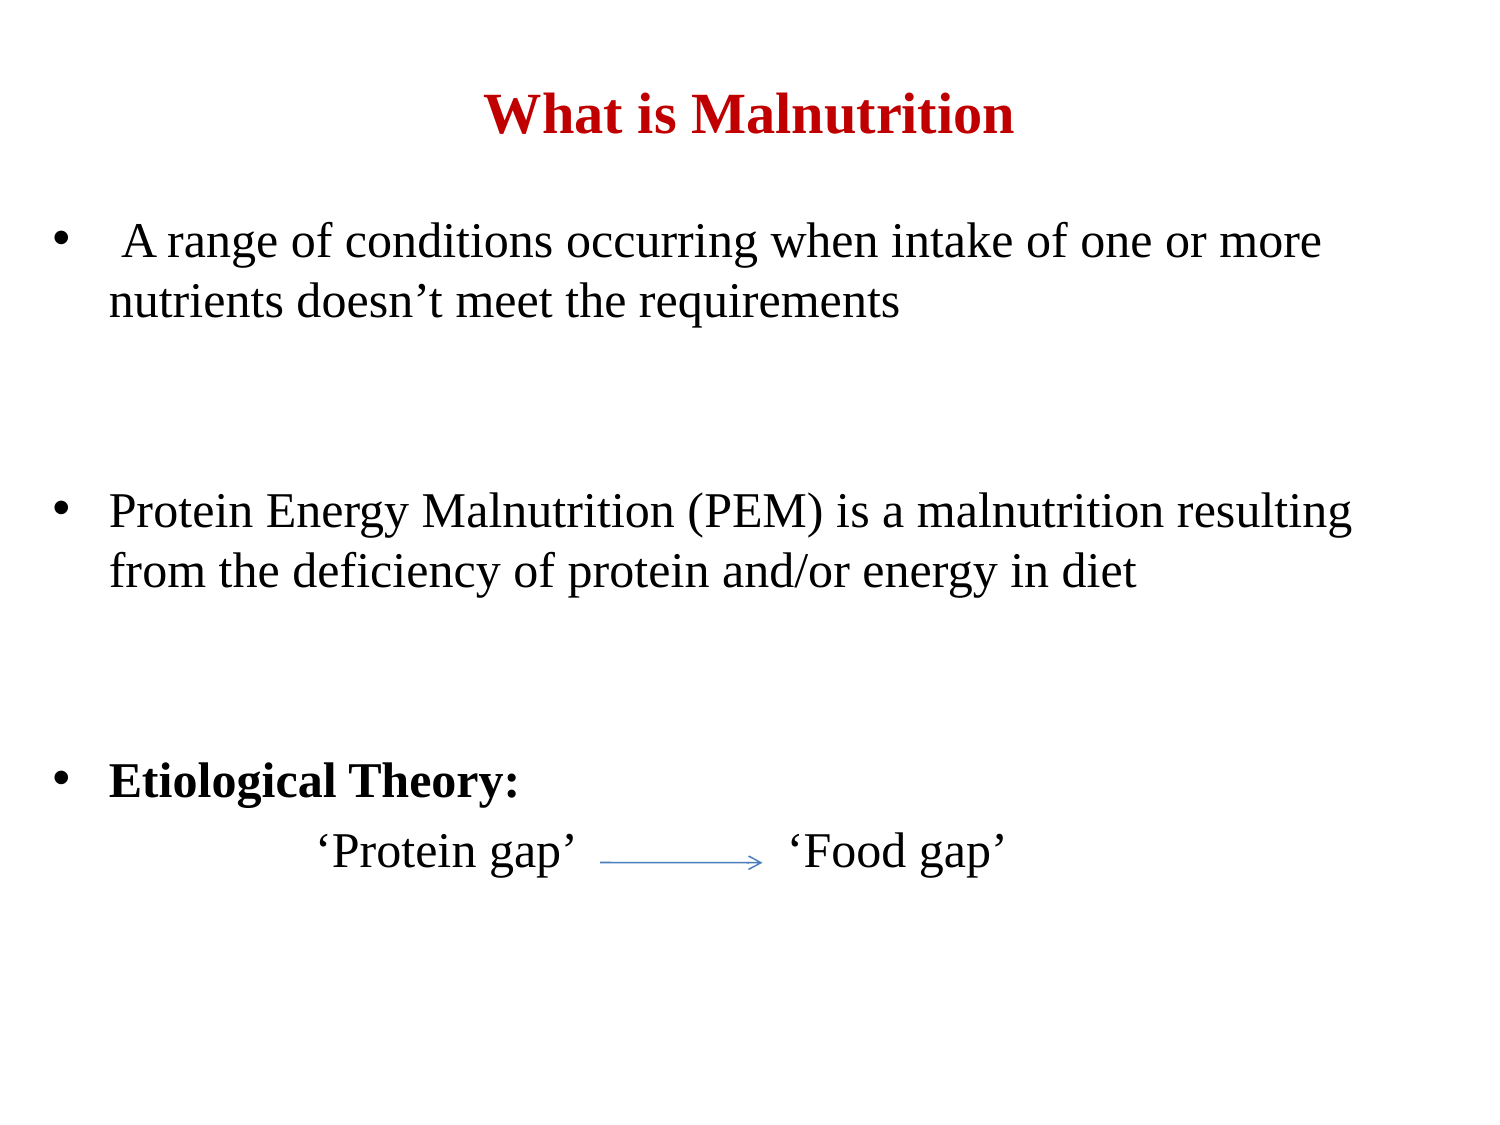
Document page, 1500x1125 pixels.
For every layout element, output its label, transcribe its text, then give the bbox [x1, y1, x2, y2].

title What is Malnutrition [75, 45, 1425, 175]
list A range of conditions occurring when intake of one or more nutrients doesn’t meet the requirements Protein Energy Malnutrition (PEM) is a malnutrition resulting from the deficiency of protein and/or energy in diet Etiological Theory: ‘Protein gap’ ‘Food gap’ [37, 200, 1463, 1063]
